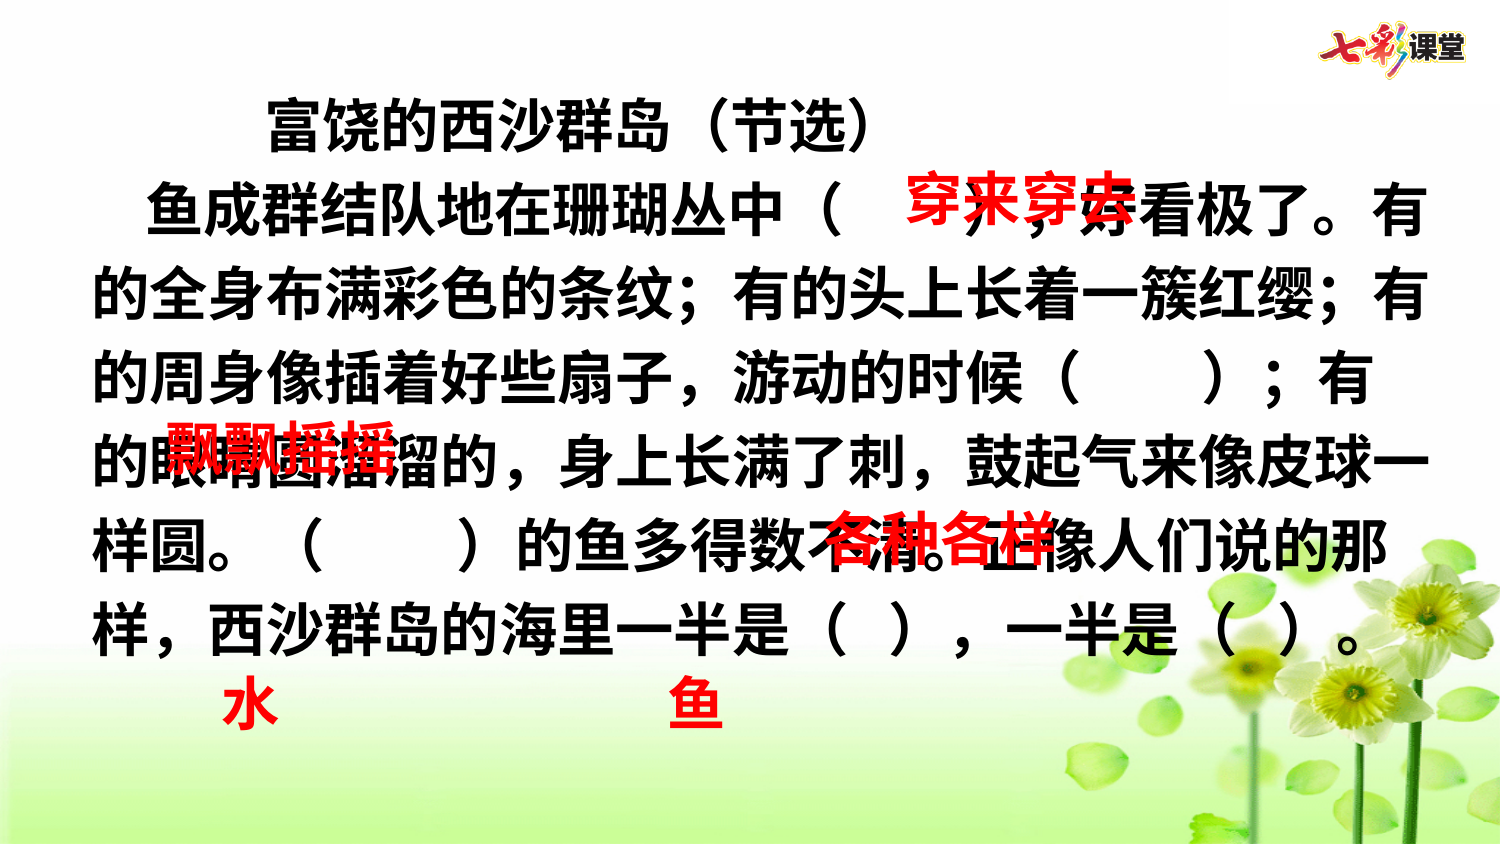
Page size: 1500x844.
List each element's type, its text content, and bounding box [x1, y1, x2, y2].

text_box 穿来穿去 [889, 154, 1209, 240]
picture [0, 0, 1500, 844]
text_box 富饶的西沙群岛（节选） 鱼成群结队地在珊瑚丛中（ ），好看极了。有的全身布满彩色的条纹；有的头上长着一簇红缨；有的周身像插着好些扇子，游动的时候（ ）；有的眼睛圆溜溜的，身上长满了刺，鼓起气来像皮球一样圆。（ ）的鱼多得数不清。正像人们说的那样，西沙群岛的海里一半是（ ），一半是（ ）。 [76, 68, 1447, 671]
text_box 各种各样 [809, 494, 1140, 580]
text_box 鱼 [652, 659, 901, 745]
text_box 水 [206, 659, 455, 745]
text_box 飘飘摇摇 [150, 405, 470, 490]
